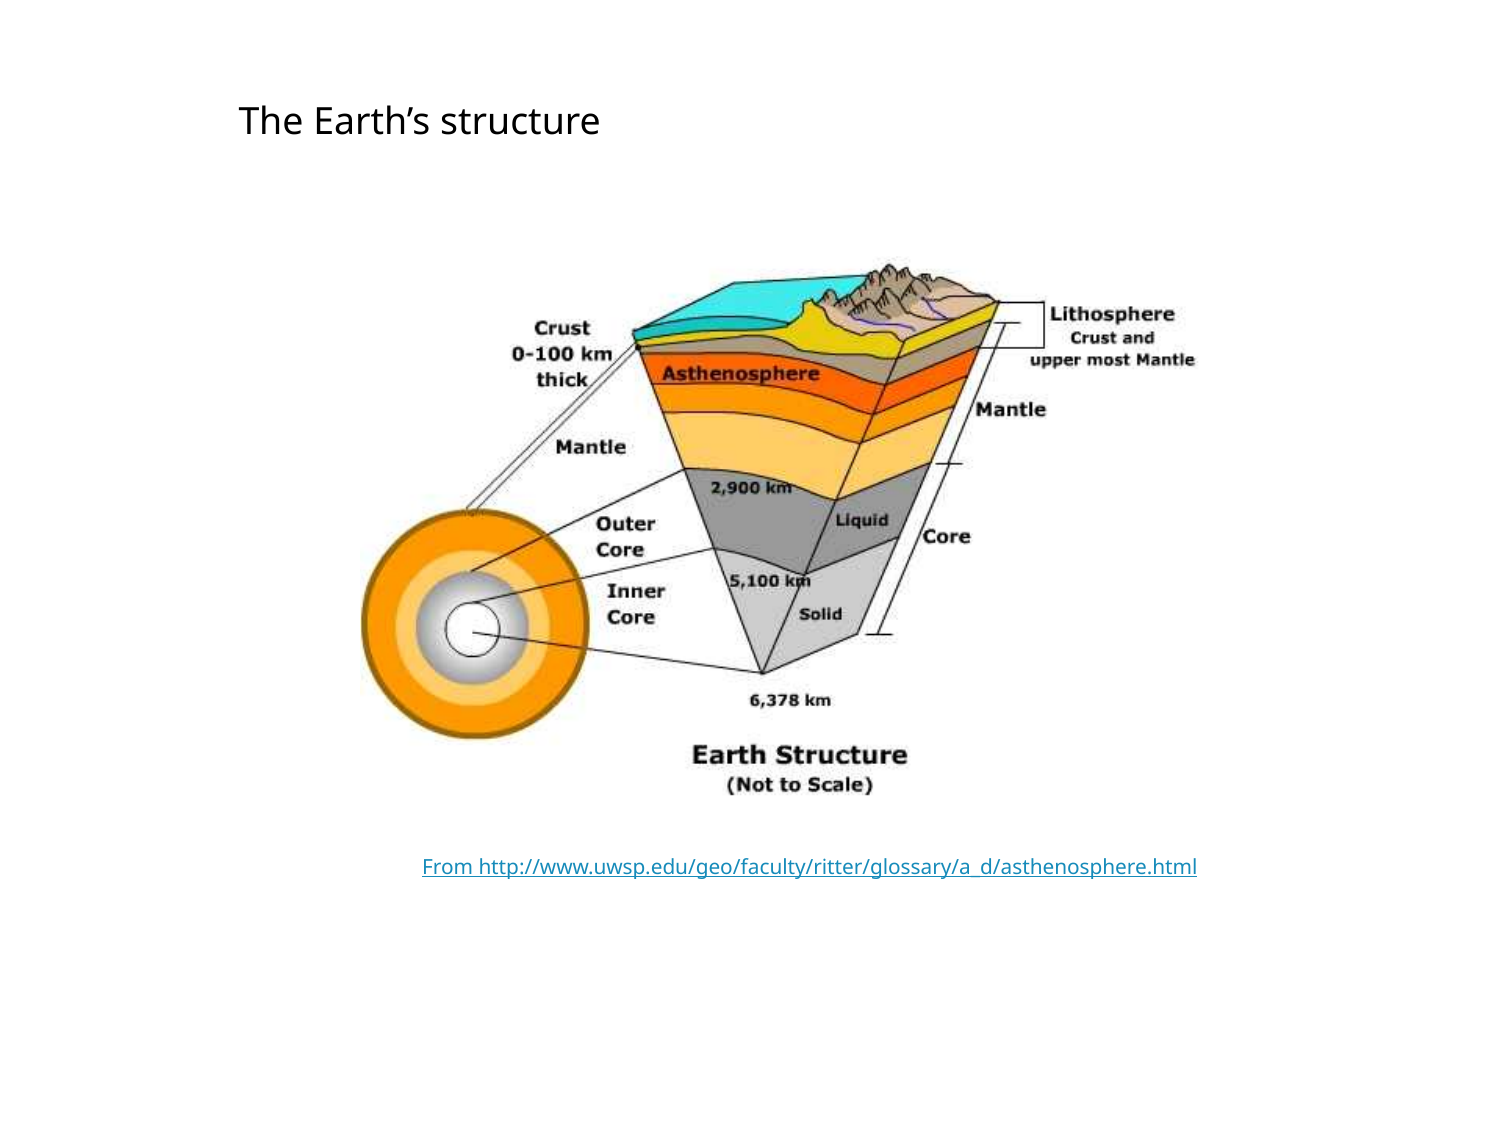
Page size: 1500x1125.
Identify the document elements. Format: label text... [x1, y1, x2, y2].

text_box From http://www.uwsp.edu/geo/faculty/ritter/glossary/a_d/asthenosphere.html [407, 845, 1424, 889]
picture [360, 219, 1200, 800]
text_box The Earth’s structure [223, 89, 616, 150]
